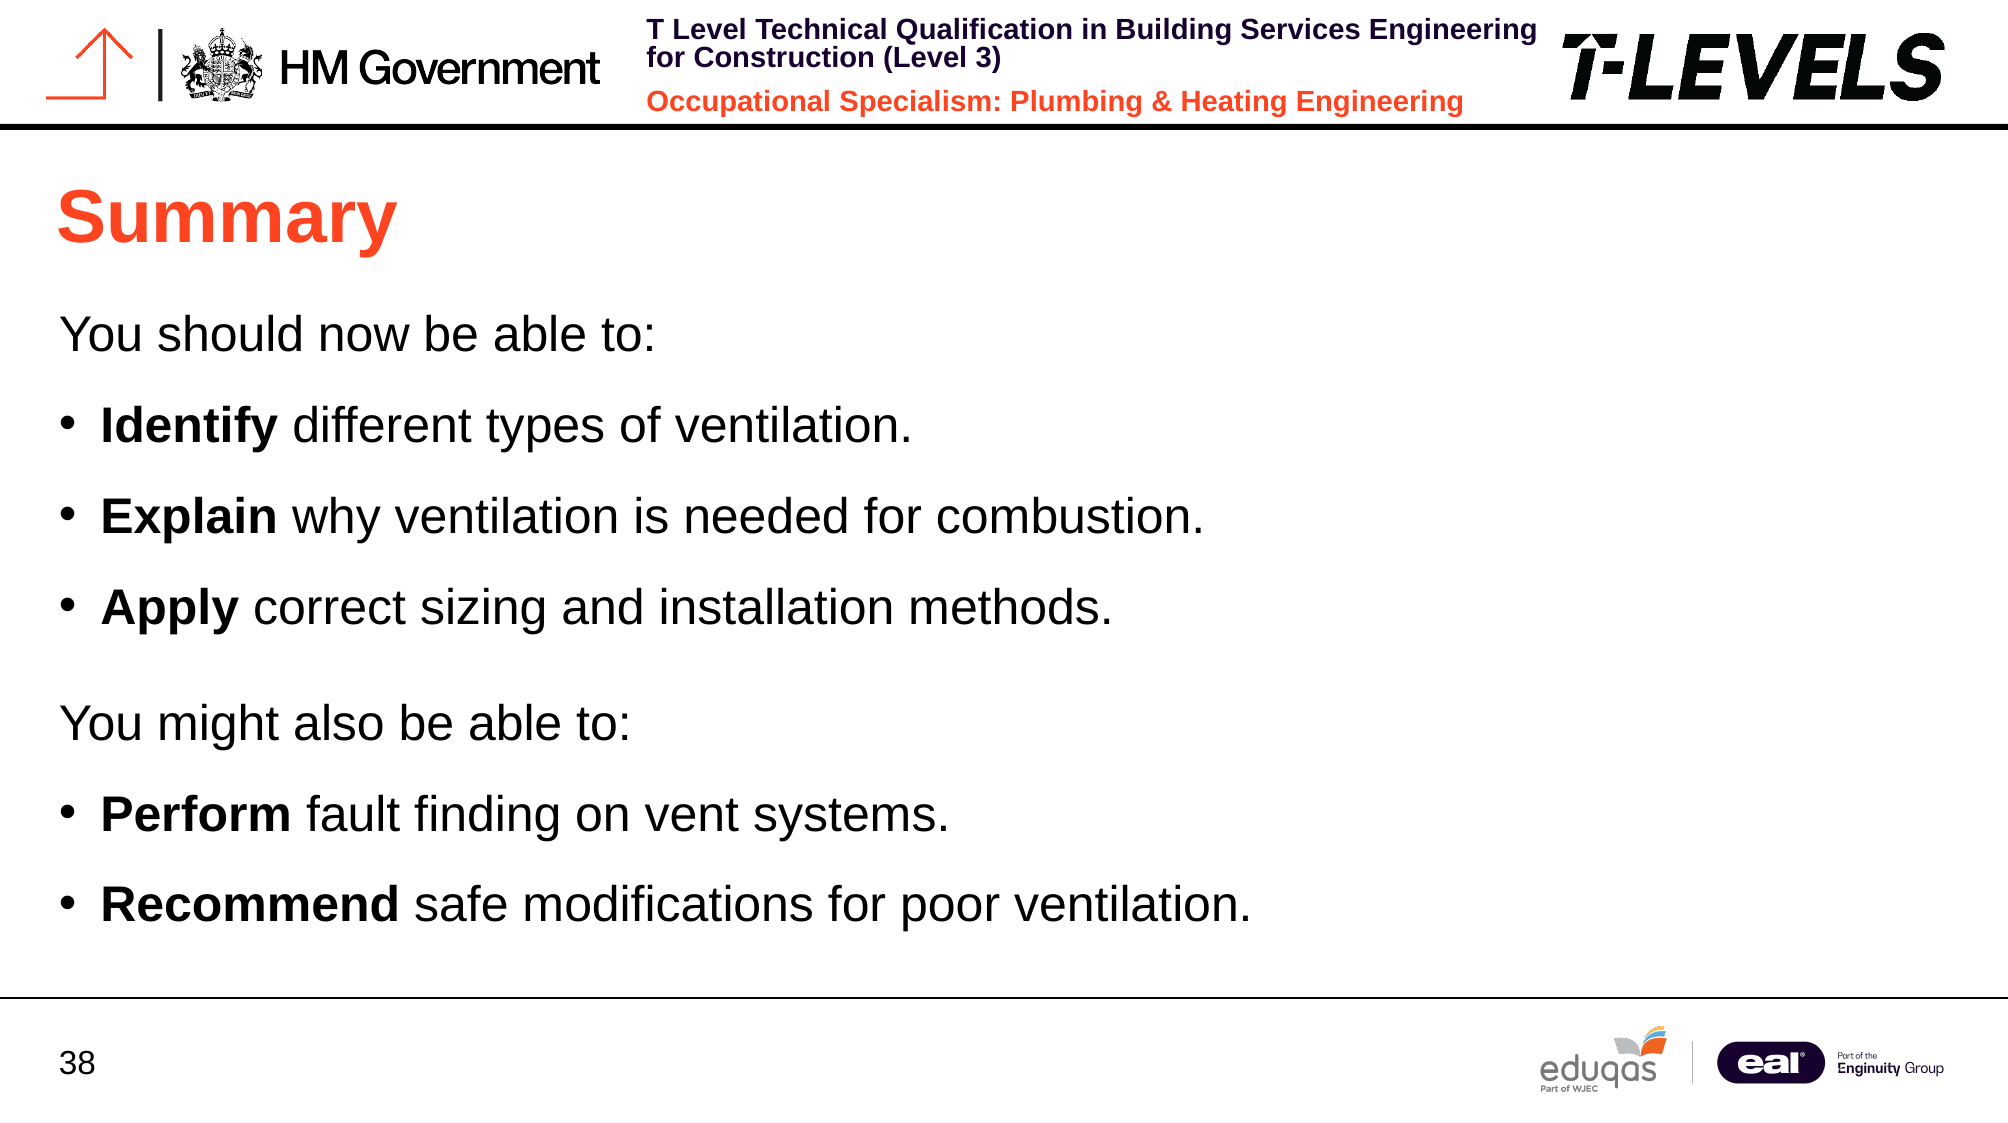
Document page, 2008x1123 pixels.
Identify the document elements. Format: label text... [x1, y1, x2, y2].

picture [158, 28, 600, 102]
title Summary [41, 111, 1949, 314]
picture [1543, 25, 1964, 108]
picture [1535, 1021, 1949, 1097]
picture [41, 27, 139, 100]
list You should now be able to: Identify different types of ventilation. Explain why ventilation is needed for combustion. Apply correct sizing and installation methods. You might also be able to: Perform fault finding on vent systems. Recommend safe modifications for poor ventilation. [59, 295, 1949, 975]
